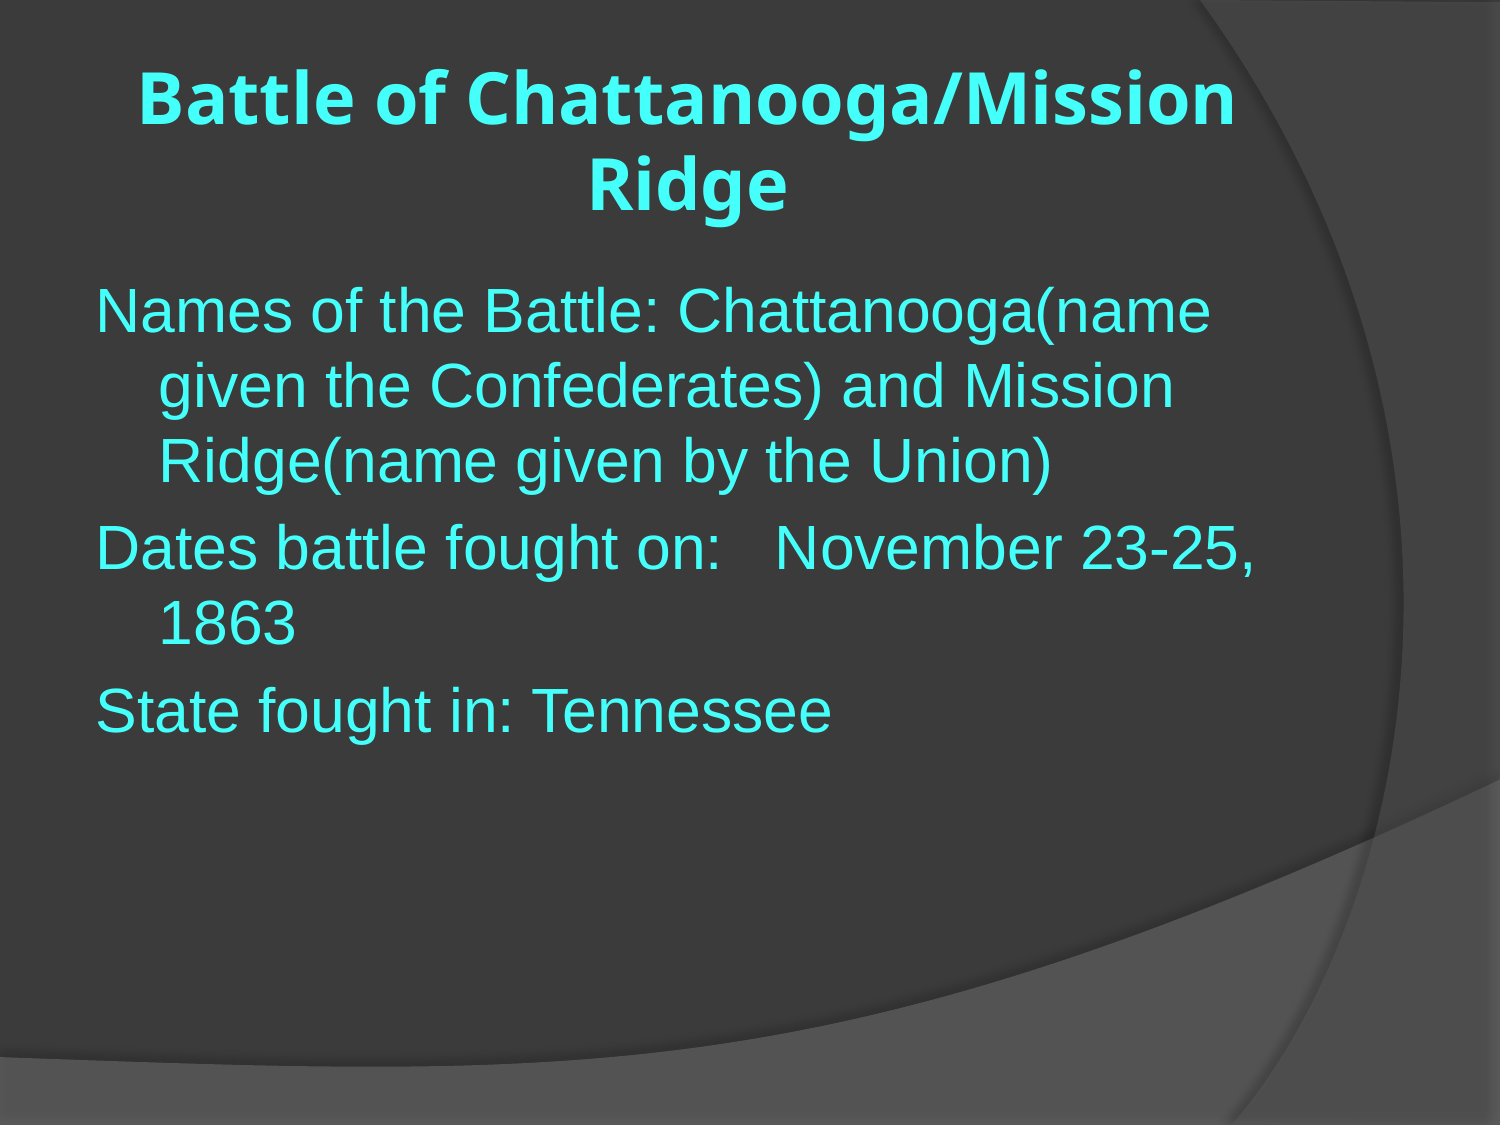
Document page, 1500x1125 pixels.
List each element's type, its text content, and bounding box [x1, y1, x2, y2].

title Battle of Chattanooga/Mission Ridge [75, 45, 1300, 233]
list Names of the Battle: Chattanooga(name given the Confederates) and Mission Ridge(name given by the Union) Dates battle fought on: November 23-25, 1863 State fought in: Tennessee [75, 262, 1300, 1005]
